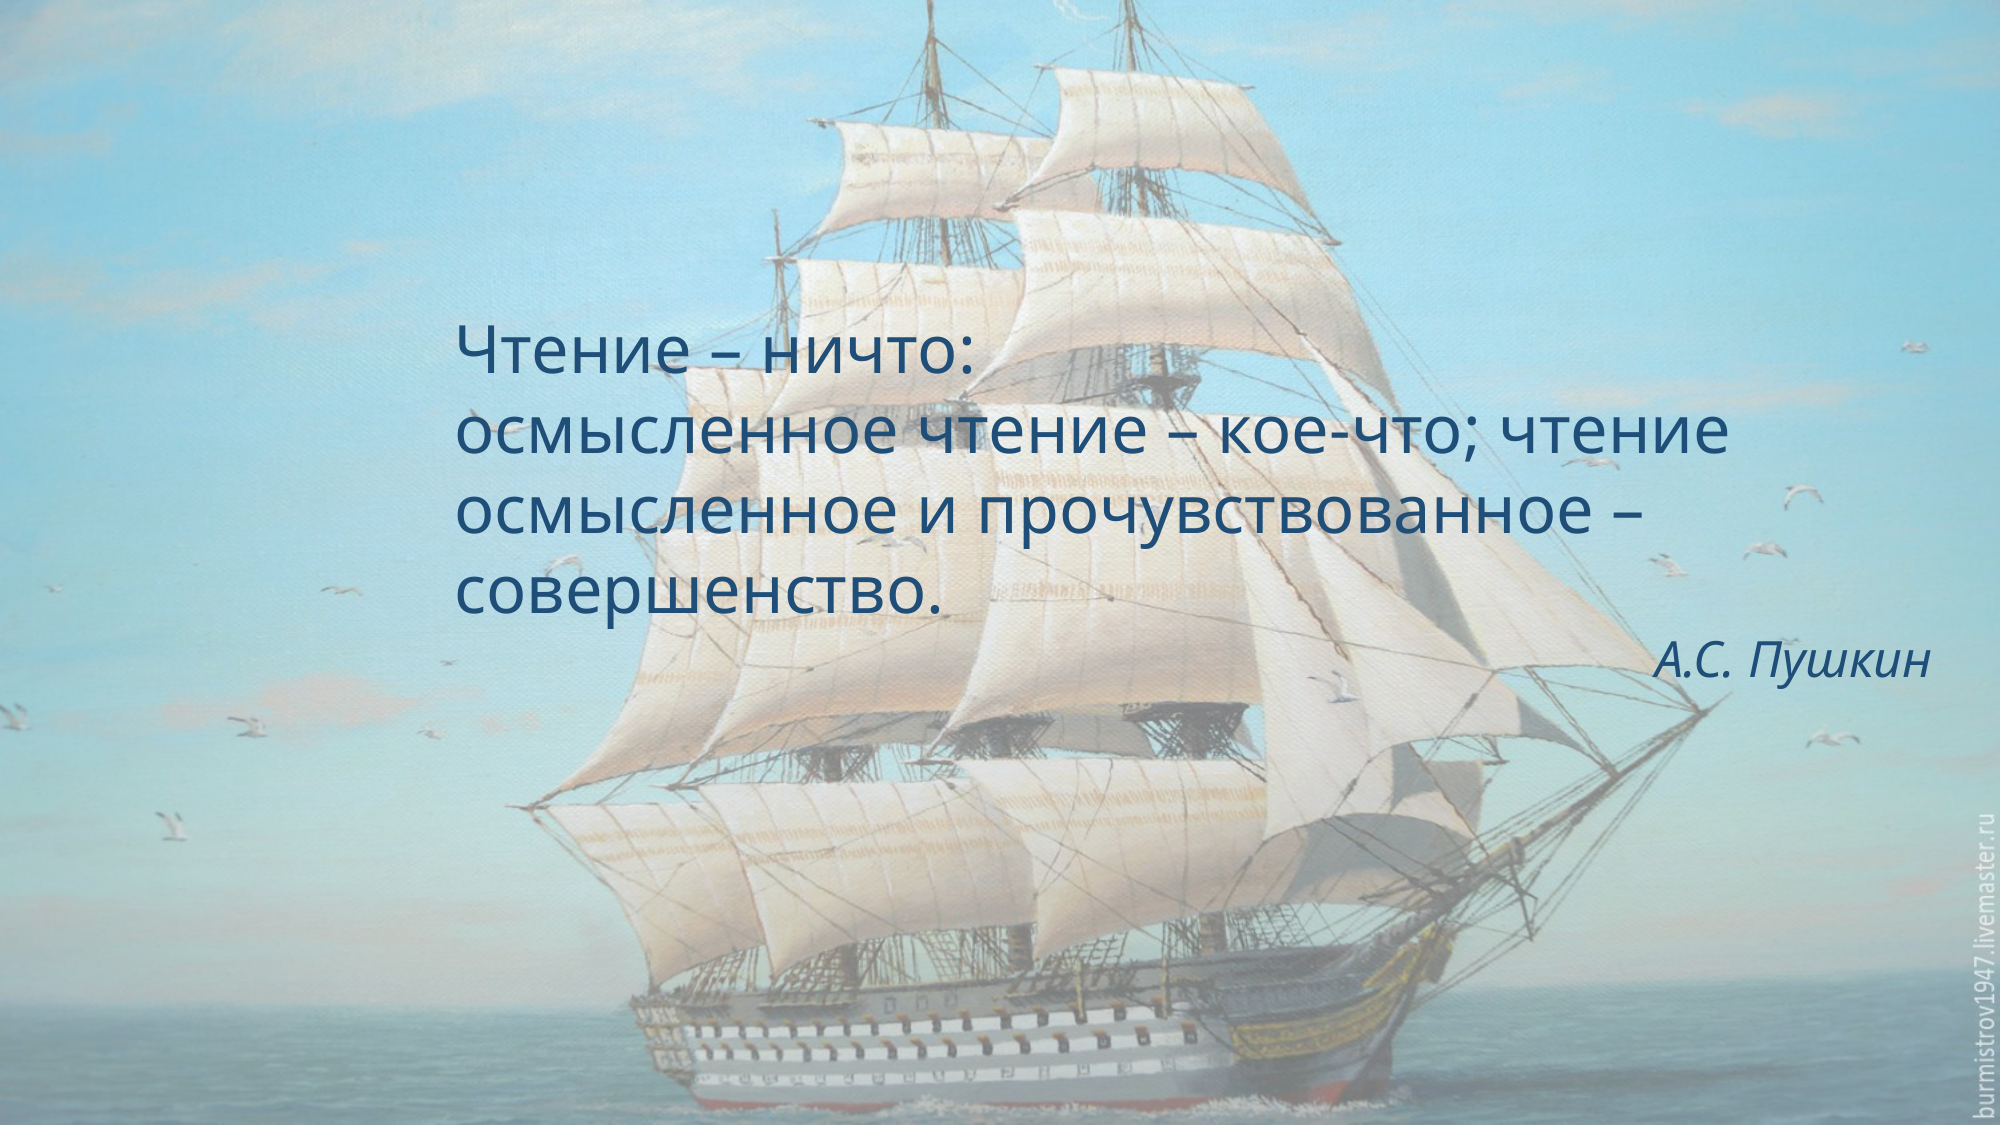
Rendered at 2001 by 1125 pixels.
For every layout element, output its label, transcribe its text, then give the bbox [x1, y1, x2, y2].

text_box Чтение – ничто: осмысленное чтение – кое-что; чтение осмысленное и прочувствованное – совершенство. А.С. Пушкин [439, 299, 1948, 695]
